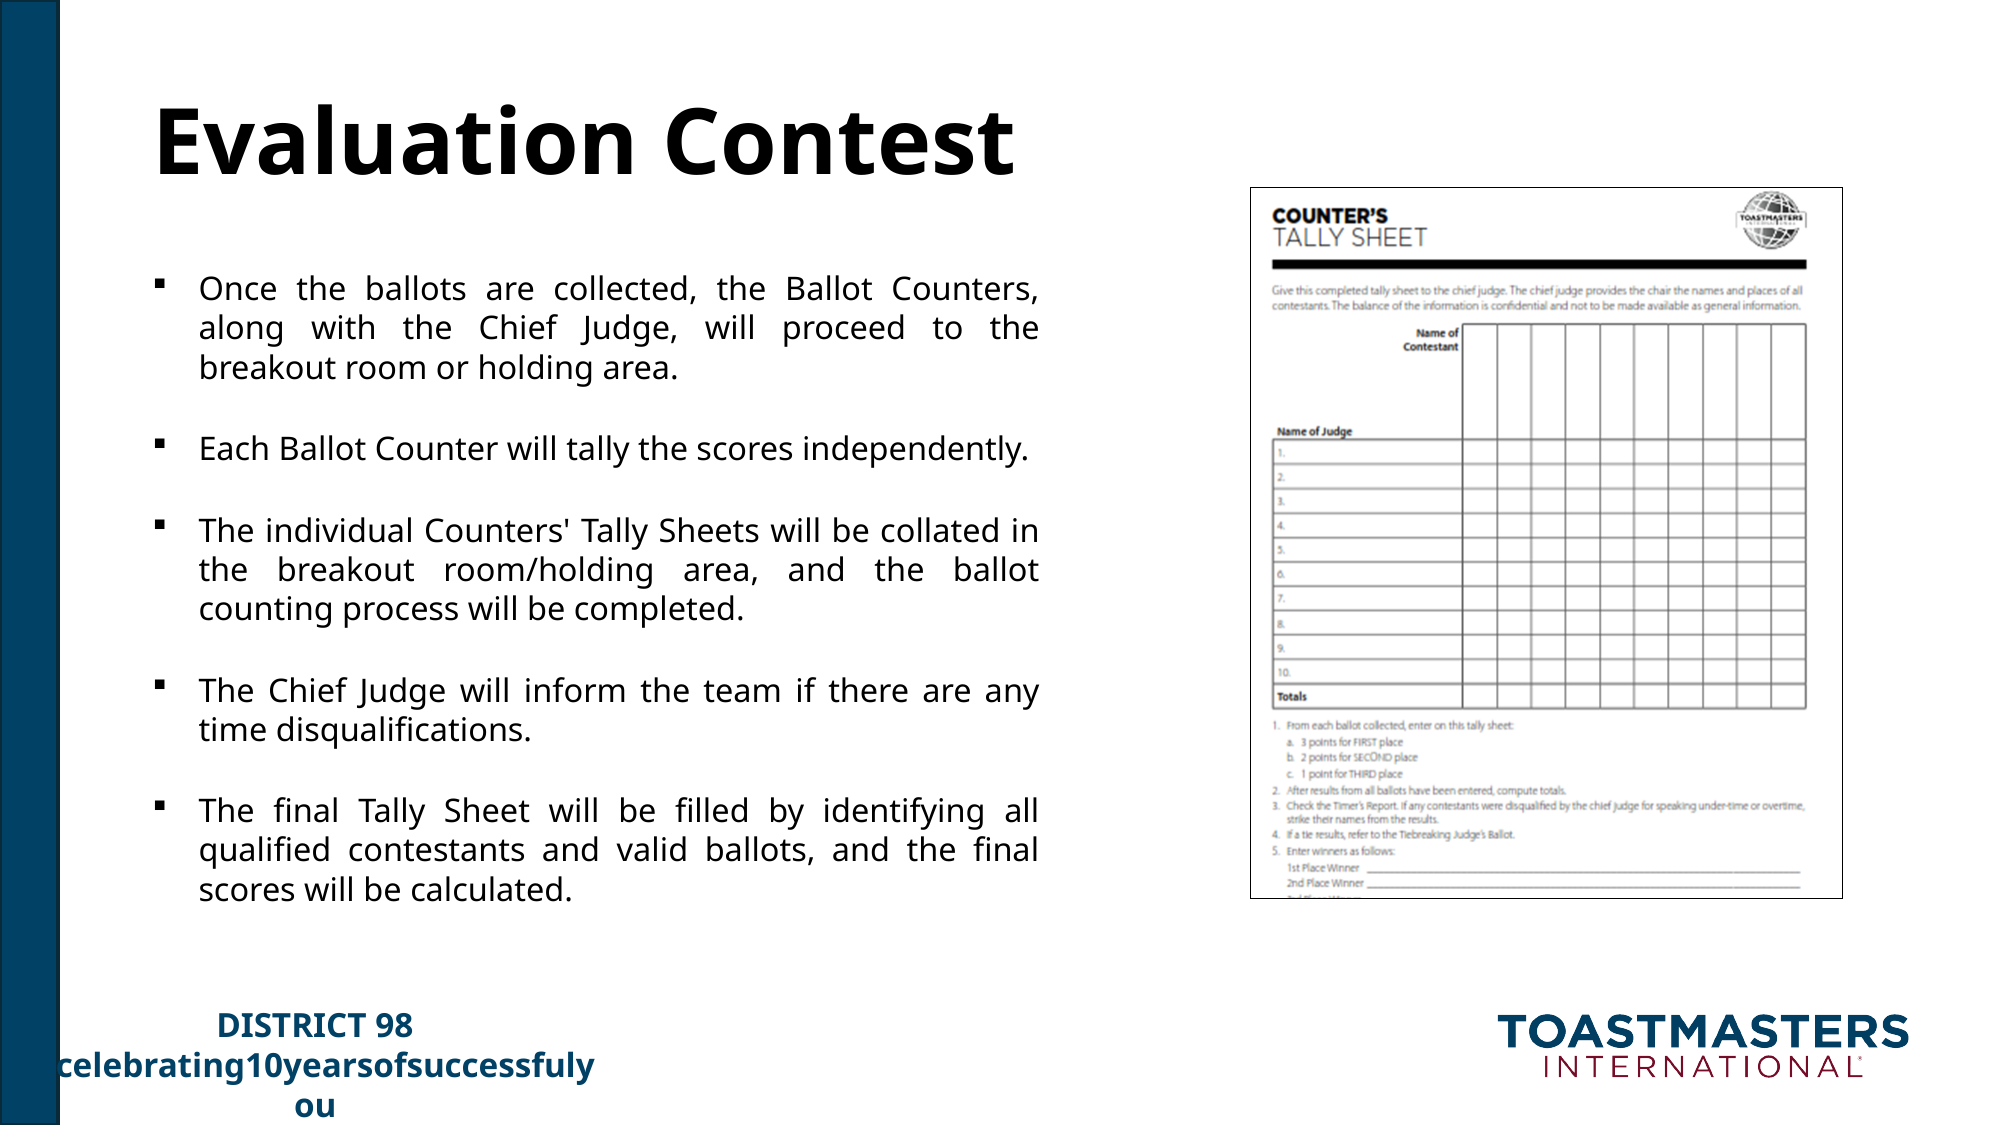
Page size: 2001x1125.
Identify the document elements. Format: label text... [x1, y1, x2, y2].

title Evaluation Contest [137, 59, 1944, 229]
text_box DISTRICT 98 #celebrating10yearsofsuccessfulyou [10, 996, 620, 1125]
text_box [0, 0, 60, 1125]
picture [1249, 186, 2000, 1125]
list Once the ballots are collected, the Ballot Counters, along with the Chief Judge, will proceed to the breakout room or holding area. Each Ballot Counter will tally the scores independently. The individual Counters' Tally Sheets will be collated in the breakout room/holding area, and the ballot counting process will be completed. The Chief Judge will inform the team if there are any time disqualifications. The final Tally Sheet will be filled by identifying all qualified contestants and valid ballots, and the final scores will be calculated. [137, 260, 1057, 950]
